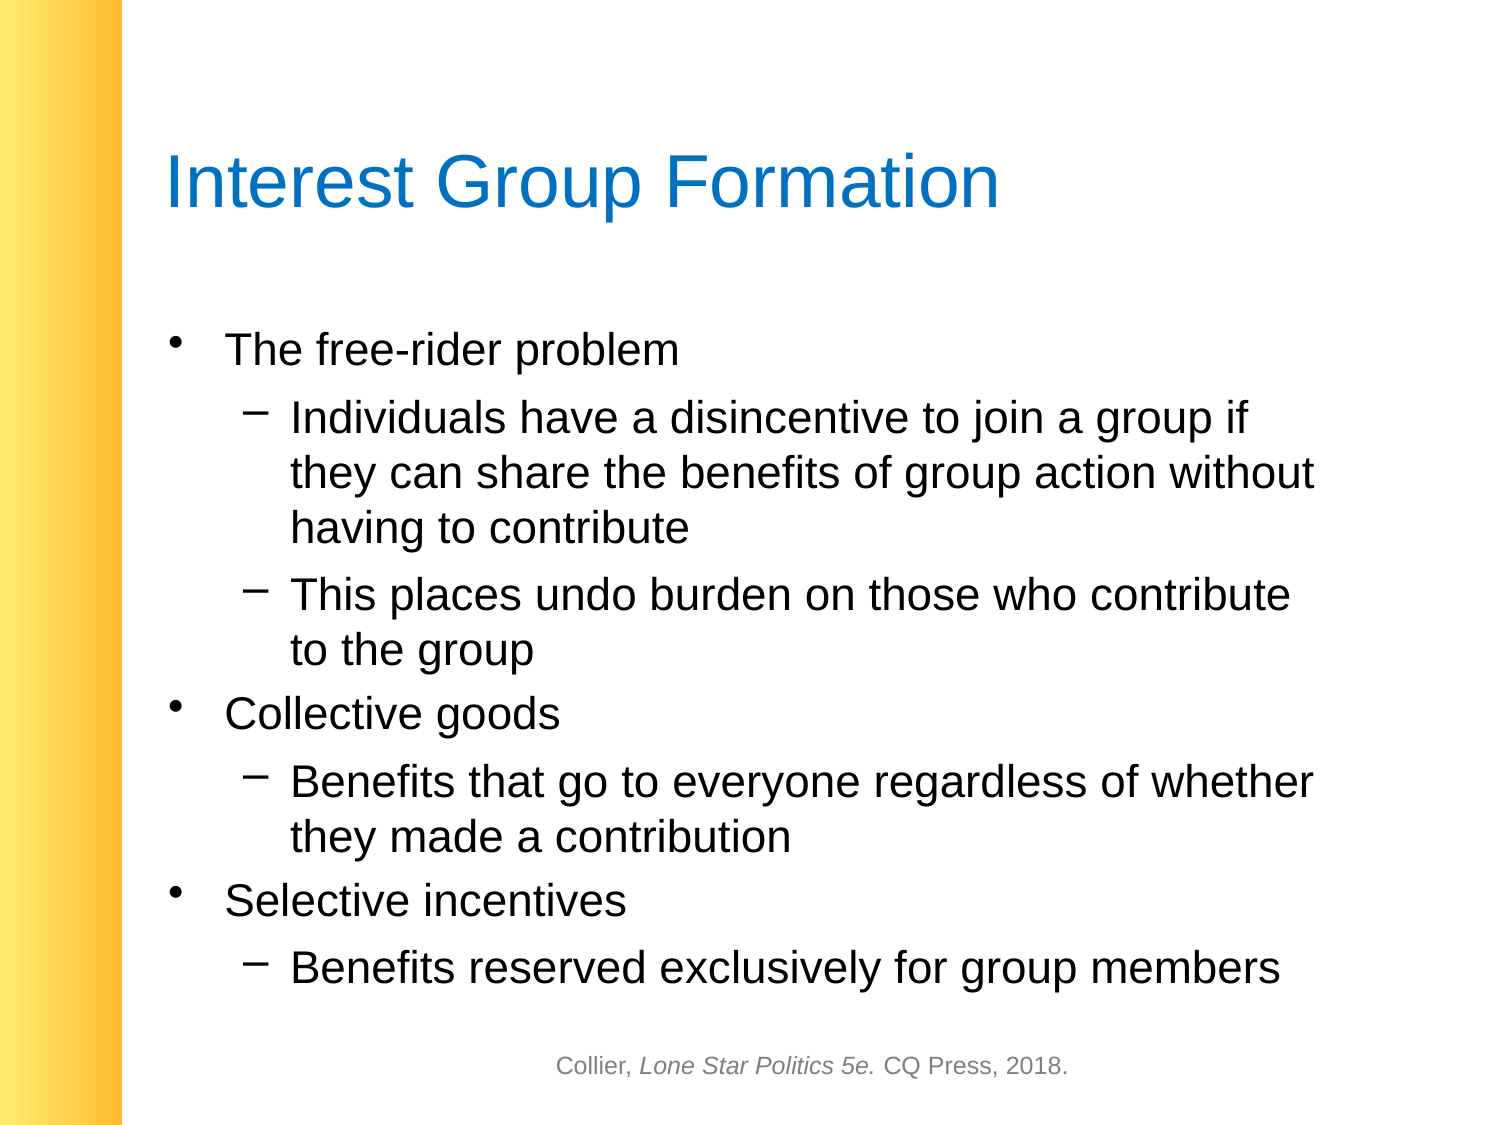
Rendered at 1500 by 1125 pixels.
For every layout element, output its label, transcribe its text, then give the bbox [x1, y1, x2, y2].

picture [0, 0, 1500, 1125]
title Interest Group Formation [150, 125, 1463, 313]
list The free-rider problem Individuals have a disincentive to join a group if they can share the benefits of group action without having to contribute This places undo burden on those who contribute to the group Collective goods Benefits that go to everyone regardless of whether they made a contribution Selective incentives Benefits reserved exclusively for group members [153, 313, 1338, 1125]
text_box Collier, Lone Star Politics 5e. CQ Press, 2018. [525, 1042, 1100, 1087]
